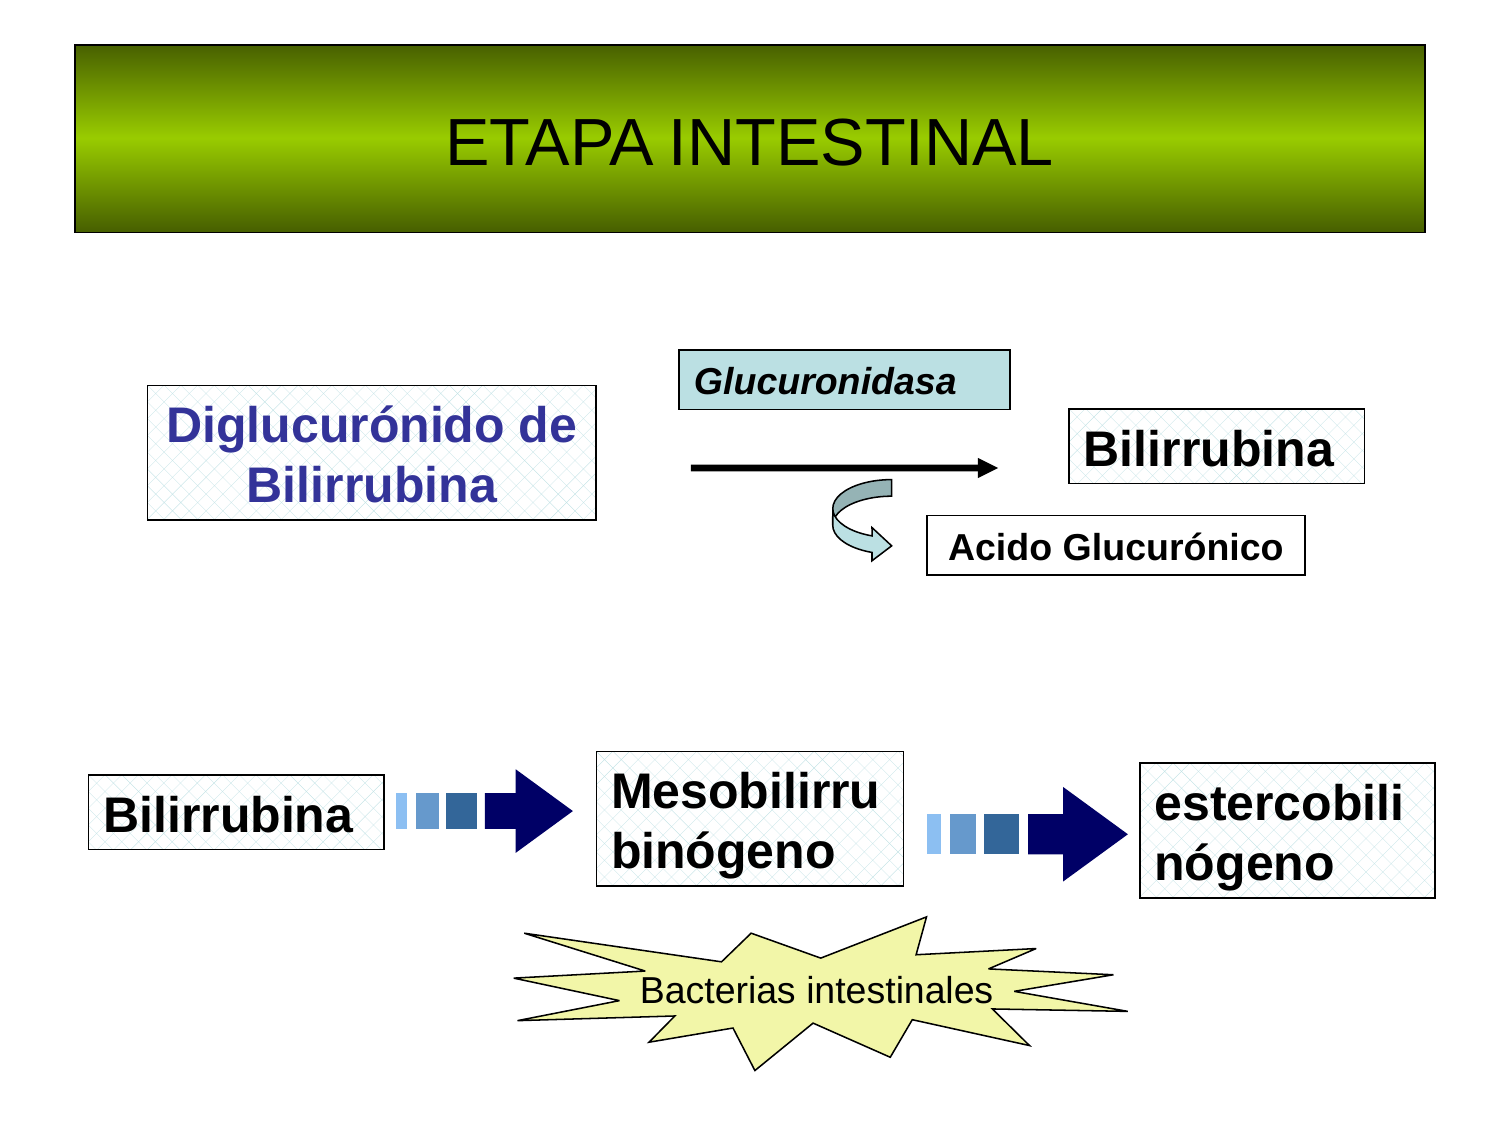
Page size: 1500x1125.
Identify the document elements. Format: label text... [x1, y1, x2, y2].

text_box Bacterias intestinales [513, 916, 1128, 1071]
text_box Diglucurónido de Bilirrubina [147, 385, 597, 521]
text_box Bilirrubina [88, 774, 384, 850]
text_box [832, 479, 892, 561]
text_box Bilirrubina [1069, 408, 1365, 484]
title ETAPA INTESTINAL [74, 44, 1426, 233]
text_box Mesobilirrubinógeno [596, 751, 904, 887]
text_box Acido Glucurónico [927, 515, 1306, 576]
text_box Glucuronidasa [679, 349, 1010, 410]
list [926, 786, 1129, 882]
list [395, 768, 574, 854]
text_box estercobilinógeno [1139, 763, 1436, 898]
text_box [690, 461, 999, 475]
